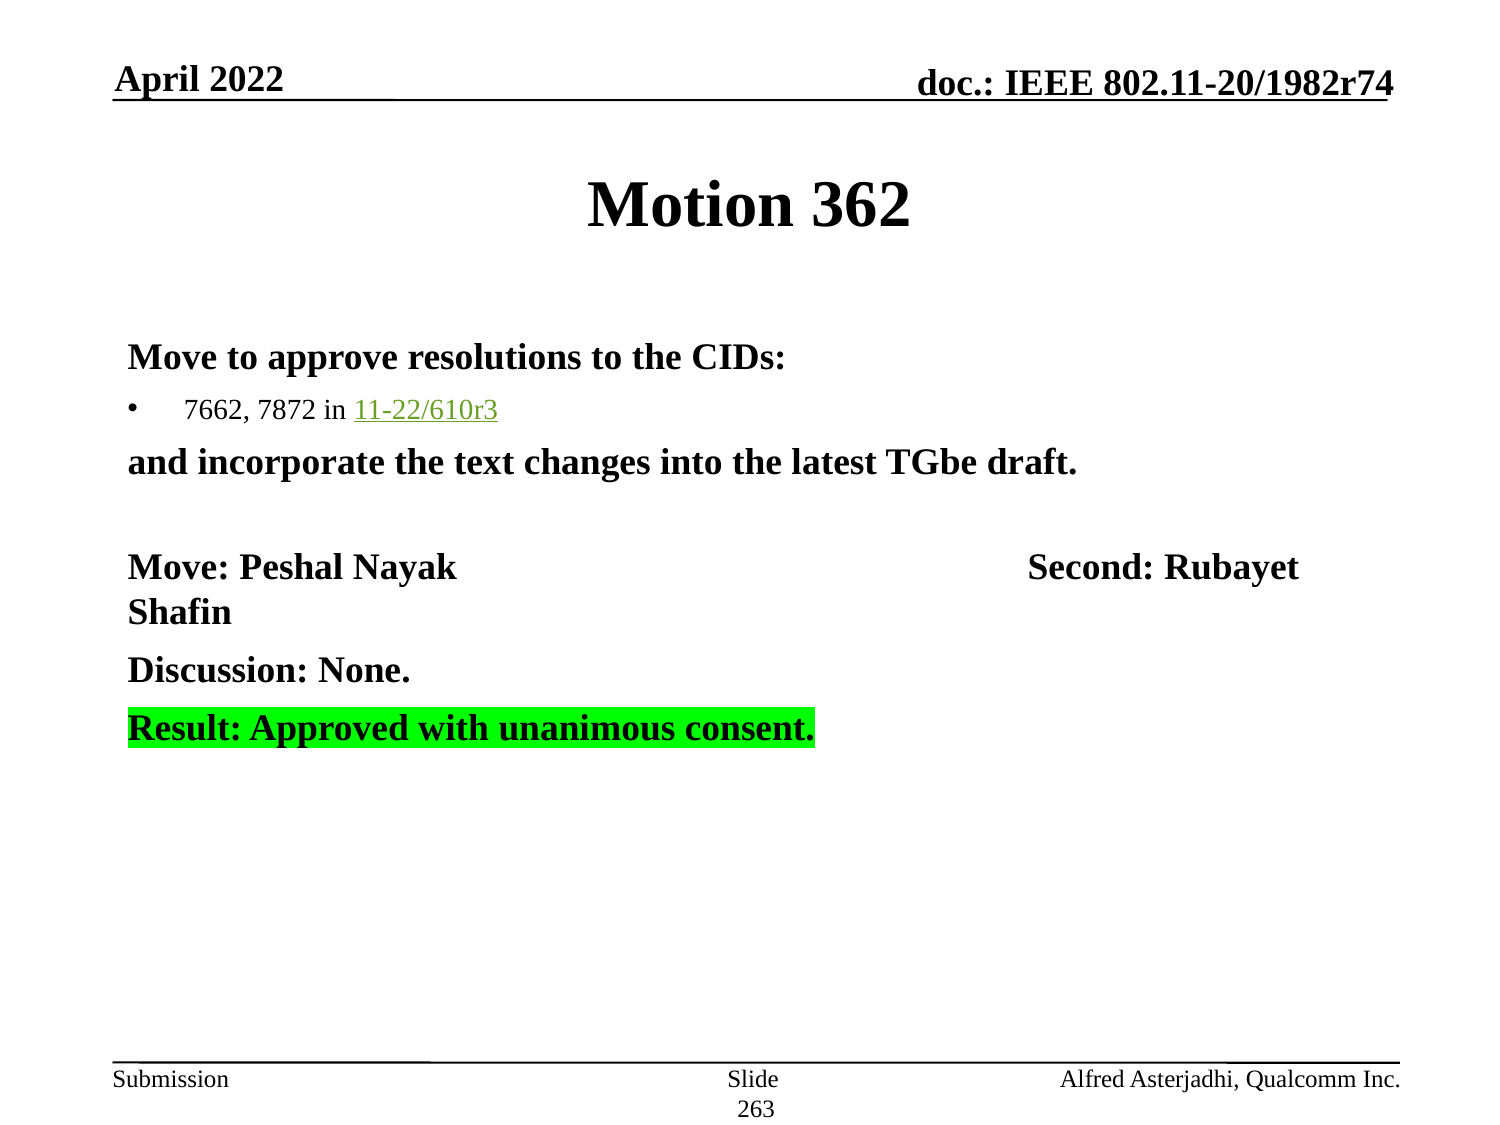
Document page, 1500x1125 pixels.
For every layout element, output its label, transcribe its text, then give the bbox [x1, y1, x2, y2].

slide_number Slide 263 [712, 1061, 800, 1123]
footer Alfred Asterjadhi, Qualcomm Inc. [878, 1061, 1402, 1093]
title Motion 362 [112, 112, 1388, 288]
list Move to approve resolutions to the CIDs: 7662, 7872 in 11-22/610r3 and incorporate the text changes into the latest TGbe draft. Move: Peshal Nayak Second: Rubayet Shafin Discussion: None. Result: Approved with unanimous consent. [112, 324, 1388, 1000]
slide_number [114, 54, 423, 100]
